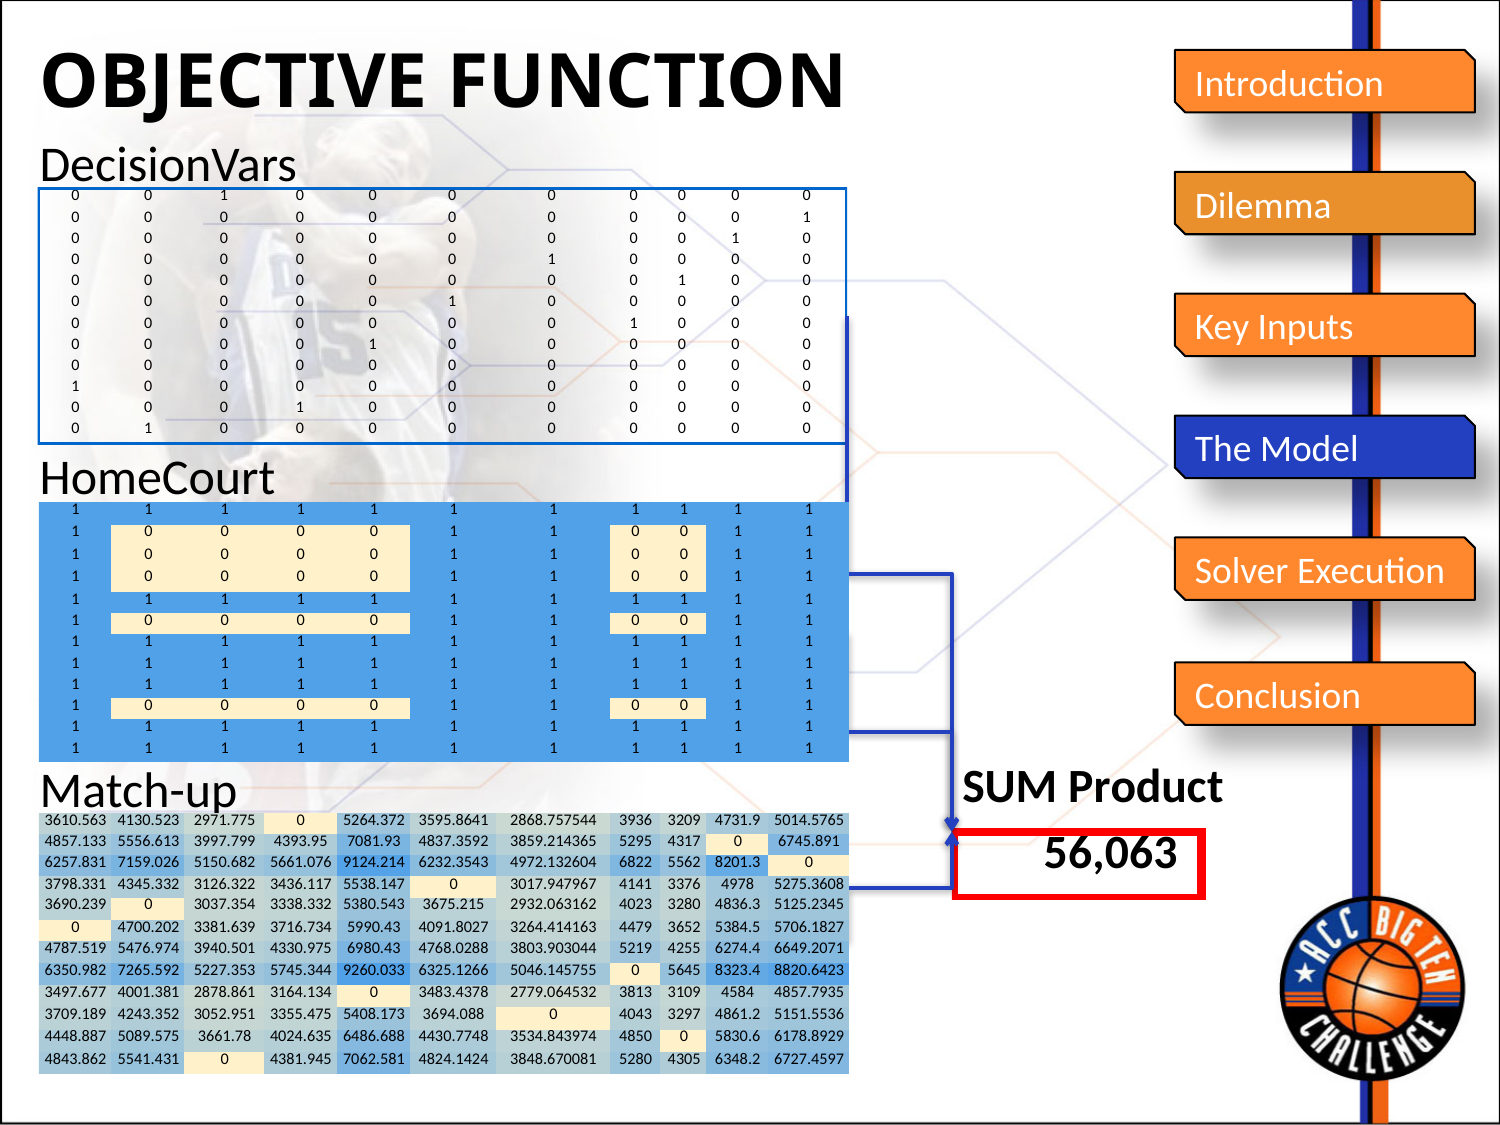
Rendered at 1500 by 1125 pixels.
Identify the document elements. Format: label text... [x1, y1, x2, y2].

text_box DecisionVars [24, 124, 488, 199]
text_box Dilemma [1172, 169, 1478, 237]
picture [0, 0, 1500, 1125]
text_box HomeCourt [24, 437, 488, 513]
text_box Conclusion [1172, 660, 1478, 727]
text_box Match-up [24, 749, 488, 825]
text_box objective function [24, 24, 1125, 130]
text_box Introduction [1172, 47, 1478, 115]
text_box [854, 831, 952, 944]
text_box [847, 631, 952, 831]
text_box Solver Execution [1172, 535, 1478, 603]
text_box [847, 315, 952, 631]
text_box The Model [1172, 413, 1478, 481]
text_box Key Inputs [1172, 291, 1478, 359]
